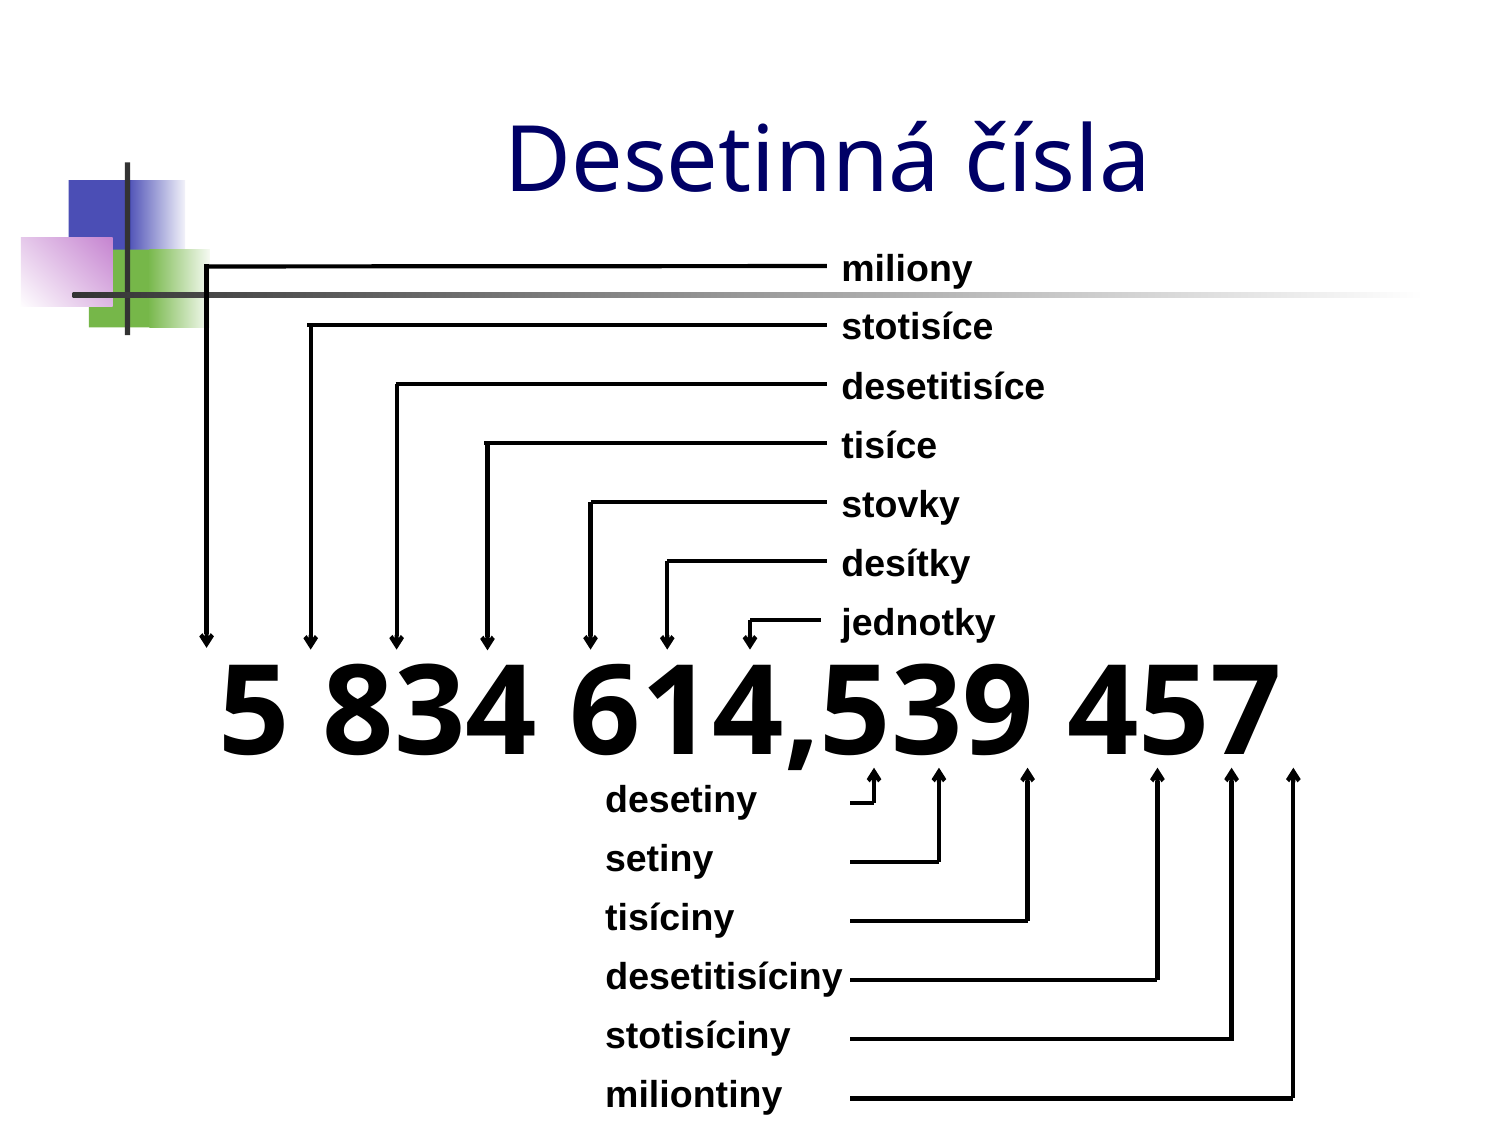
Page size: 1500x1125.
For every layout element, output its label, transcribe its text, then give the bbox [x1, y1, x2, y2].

text_box 5 834 614,539 457 [0, 621, 1500, 784]
text_box miliontiny [590, 1062, 813, 1123]
text_box stotisíciny [590, 1003, 815, 1064]
text_box jednotky [826, 590, 1016, 651]
text_box tisíciny [590, 885, 780, 944]
text_box miliony [826, 236, 1016, 295]
title Desetinná čísla [188, 34, 1468, 276]
text_box desetitisíciny [590, 944, 875, 1005]
text_box stotisíce [826, 295, 1016, 354]
text_box tisíce [826, 413, 1016, 472]
text_box desítky [826, 531, 1016, 590]
text_box stovky [826, 472, 1016, 531]
text_box desetiny [590, 767, 780, 826]
text_box desetitisíce [826, 354, 1097, 414]
text_box setiny [590, 826, 780, 885]
